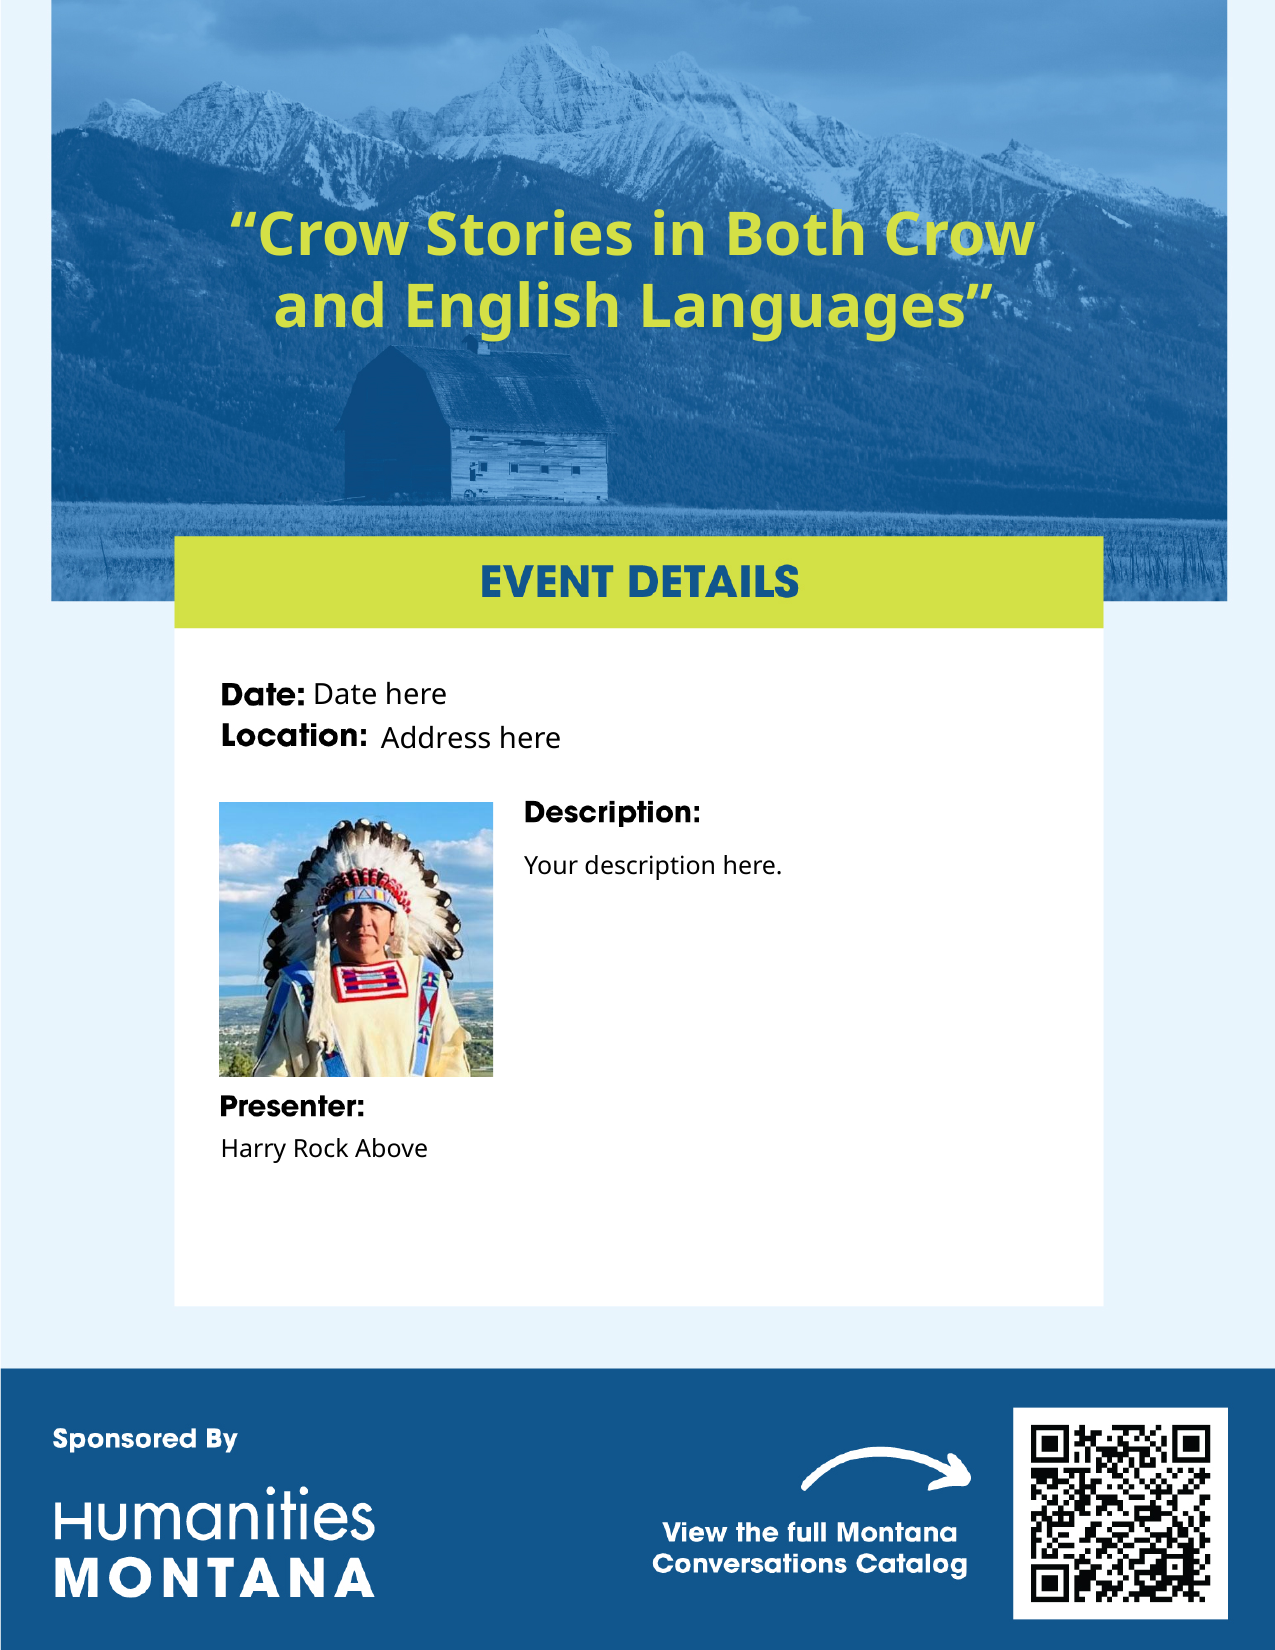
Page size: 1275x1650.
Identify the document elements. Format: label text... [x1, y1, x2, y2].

text_box [169, 132, 1099, 166]
text_box [159, 166, 1099, 233]
text_box Your description here. [509, 834, 1033, 895]
text_box Date here [297, 660, 932, 726]
text_box “Crow Stories in Both Crow and English Languages” [169, 179, 1099, 355]
text_box Harry Rock Above [205, 1117, 480, 1178]
text_box Address here [365, 704, 1233, 770]
picture [0, 0, 1275, 1650]
